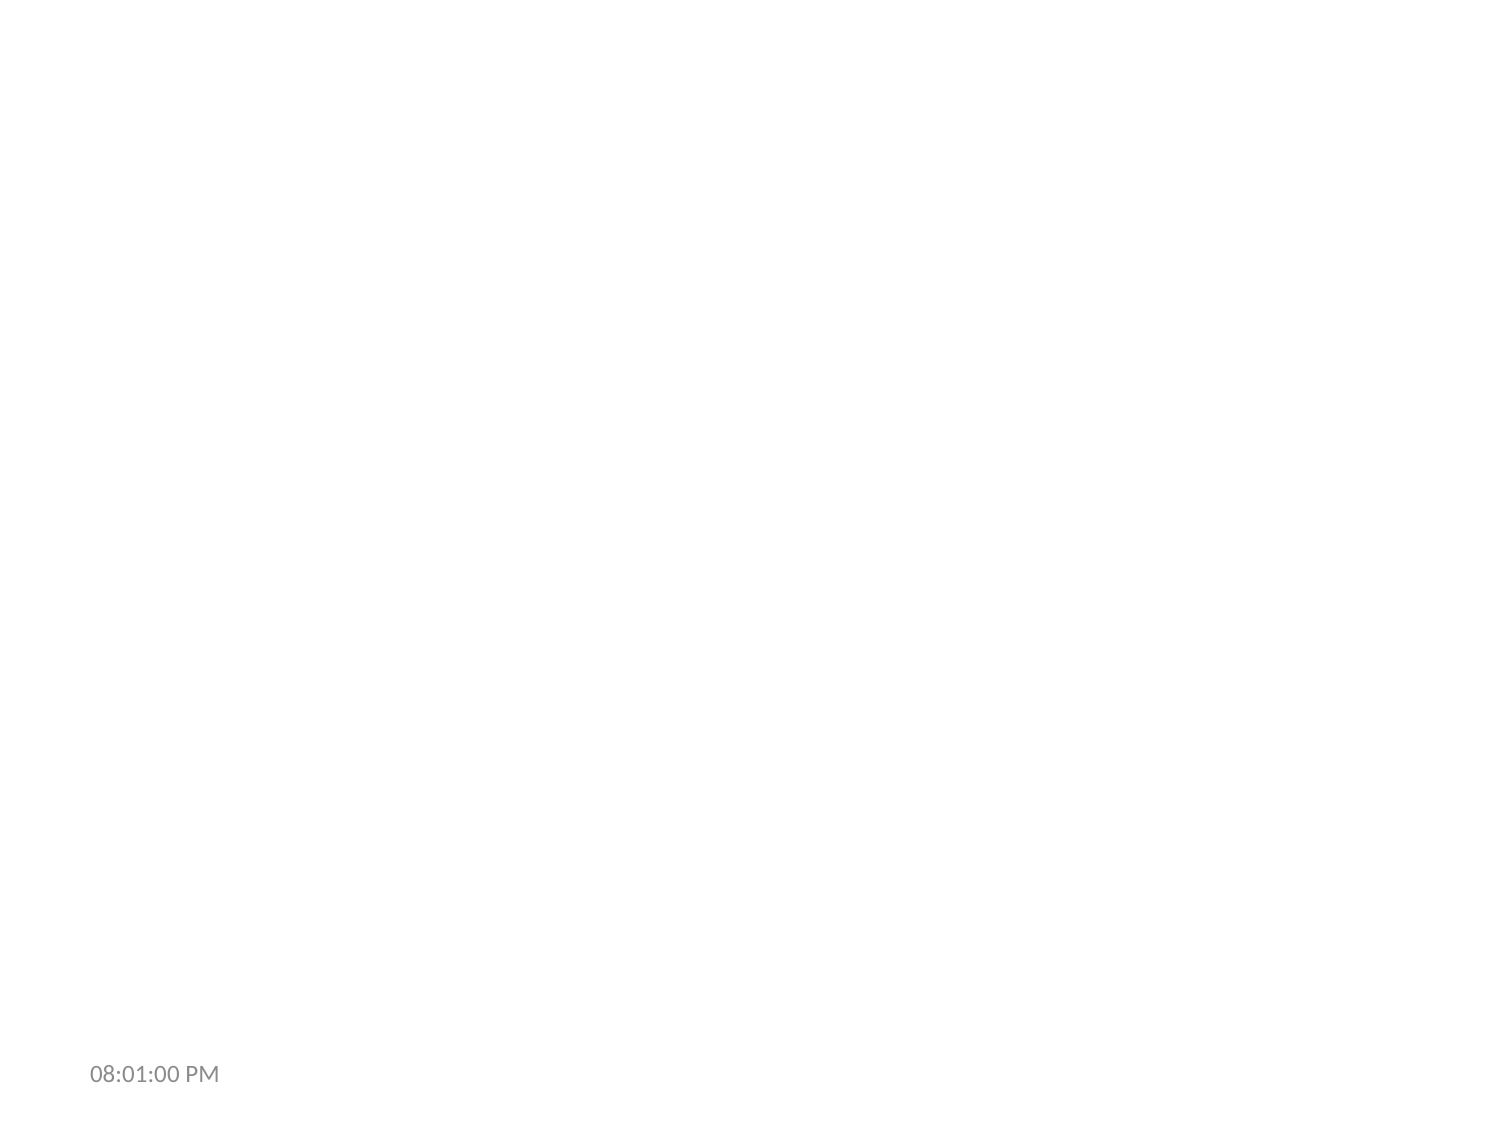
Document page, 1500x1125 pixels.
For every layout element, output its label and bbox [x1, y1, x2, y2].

slide_number [75, 1042, 425, 1103]
